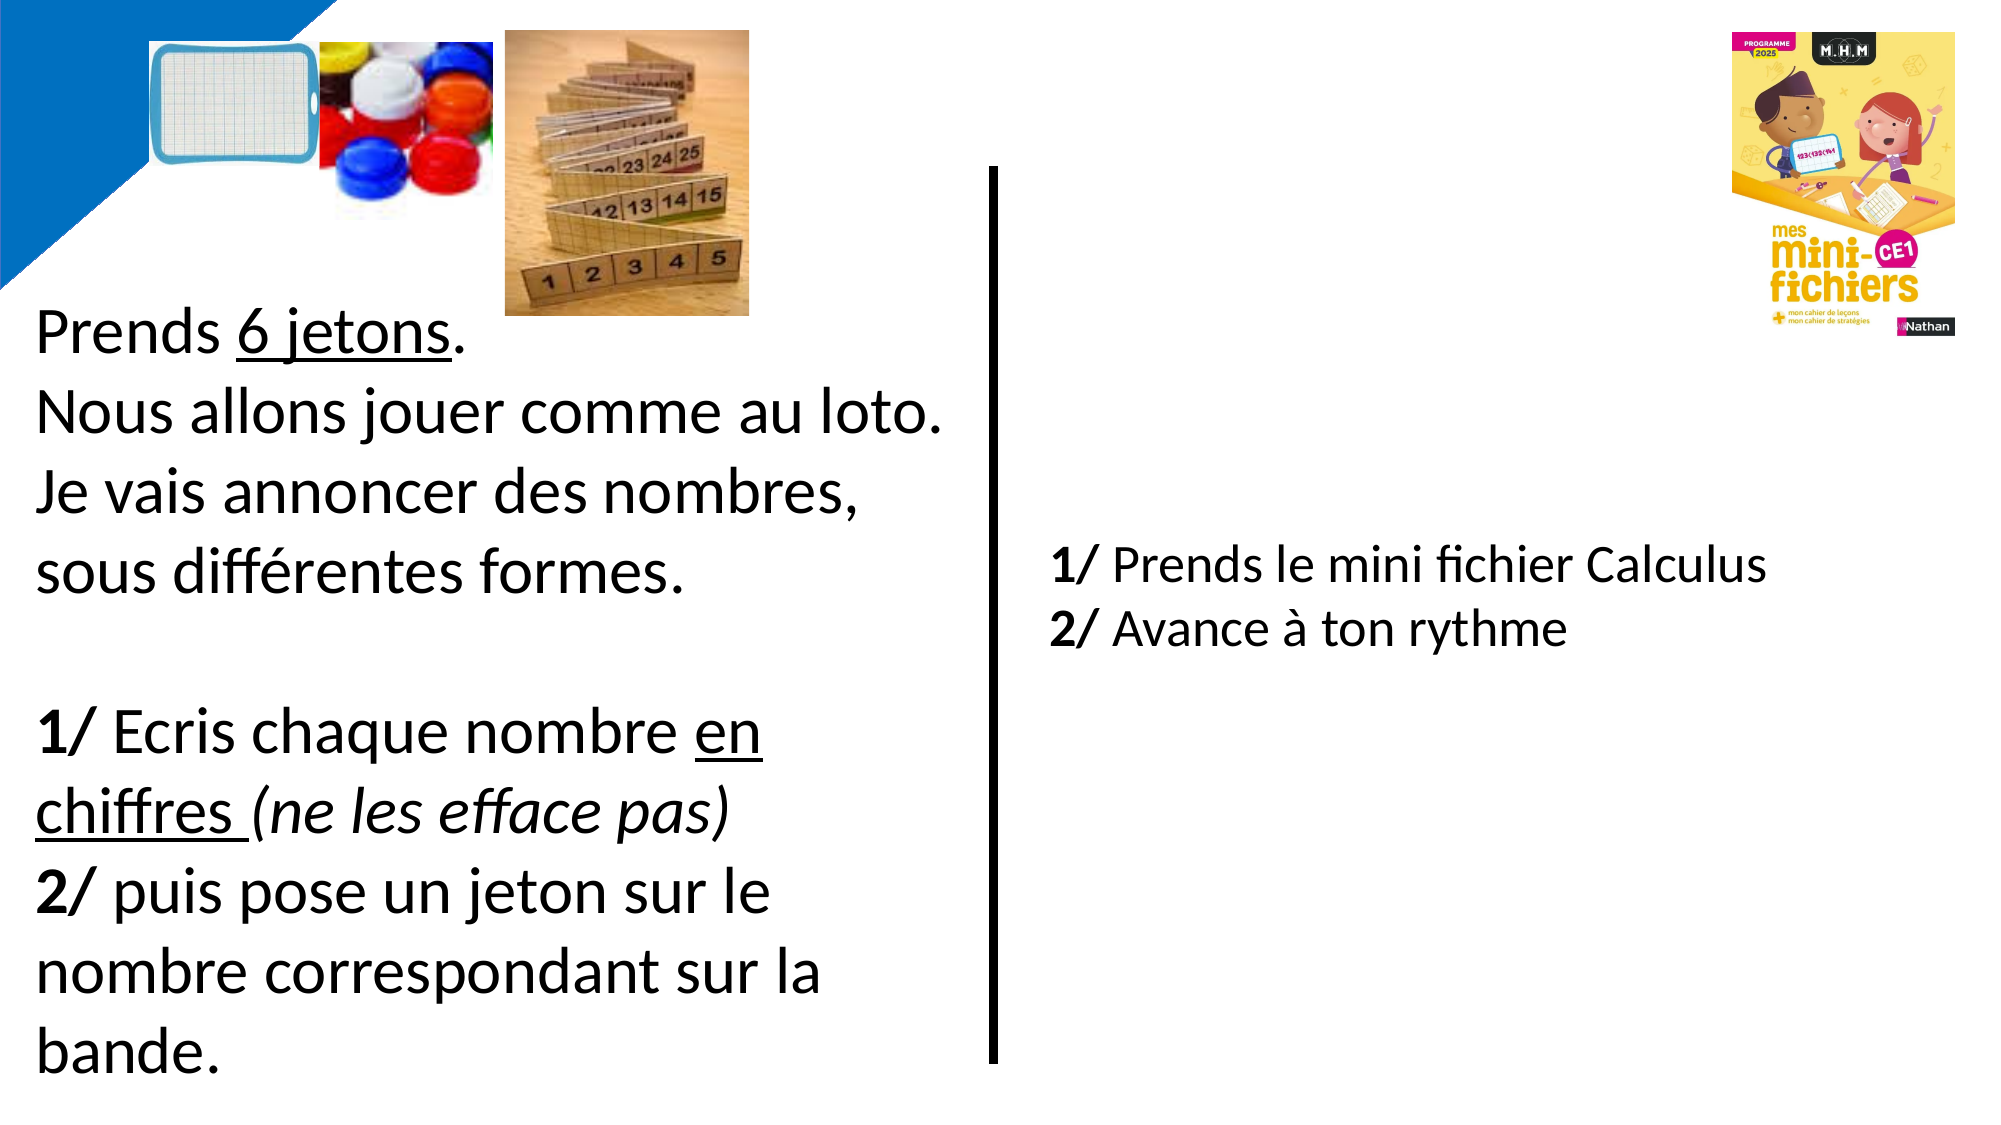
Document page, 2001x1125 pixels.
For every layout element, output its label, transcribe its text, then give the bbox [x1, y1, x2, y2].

picture [149, 41, 493, 220]
text_box Prends 6 jetons. Nous allons jouer comme au loto. Je vais annoncer des nombres, sous différentes formes. 1/ Ecris chaque nombre en chiffres (ne les efface pas) 2/ puis pose un jeton sur le nombre correspondant sur la bande. [20, 279, 978, 1094]
picture [504, 30, 750, 316]
text_box [0, 0, 337, 290]
text_box 1/ Prends le mini fichier Calculus 2/ Avance à ton rythme [1034, 520, 1955, 666]
picture [1732, 32, 1955, 343]
